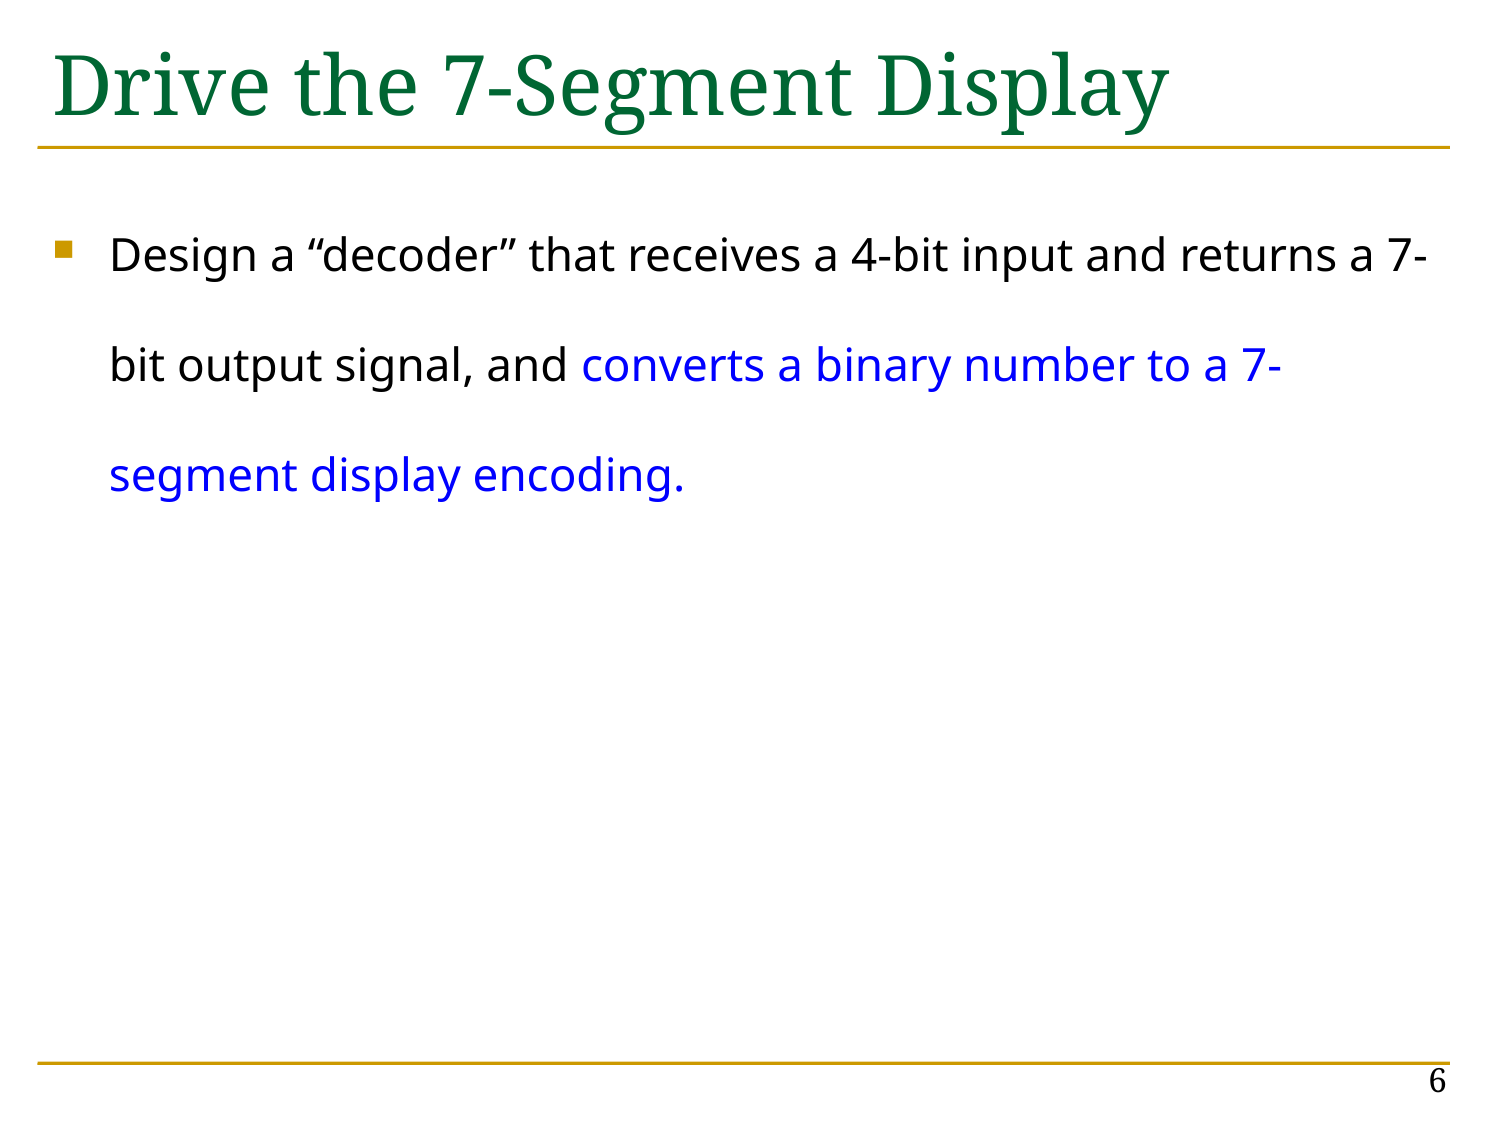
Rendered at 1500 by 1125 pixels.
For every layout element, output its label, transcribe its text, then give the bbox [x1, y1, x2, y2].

title Drive the 7-Segment Display [37, 24, 1450, 163]
list Design a “decoder” that receives a 4-bit input and returns a 7-bit output signal, and converts a binary number to a 7-segment display encoding. [37, 163, 1450, 1016]
slide_number 6 [1111, 1036, 1462, 1112]
